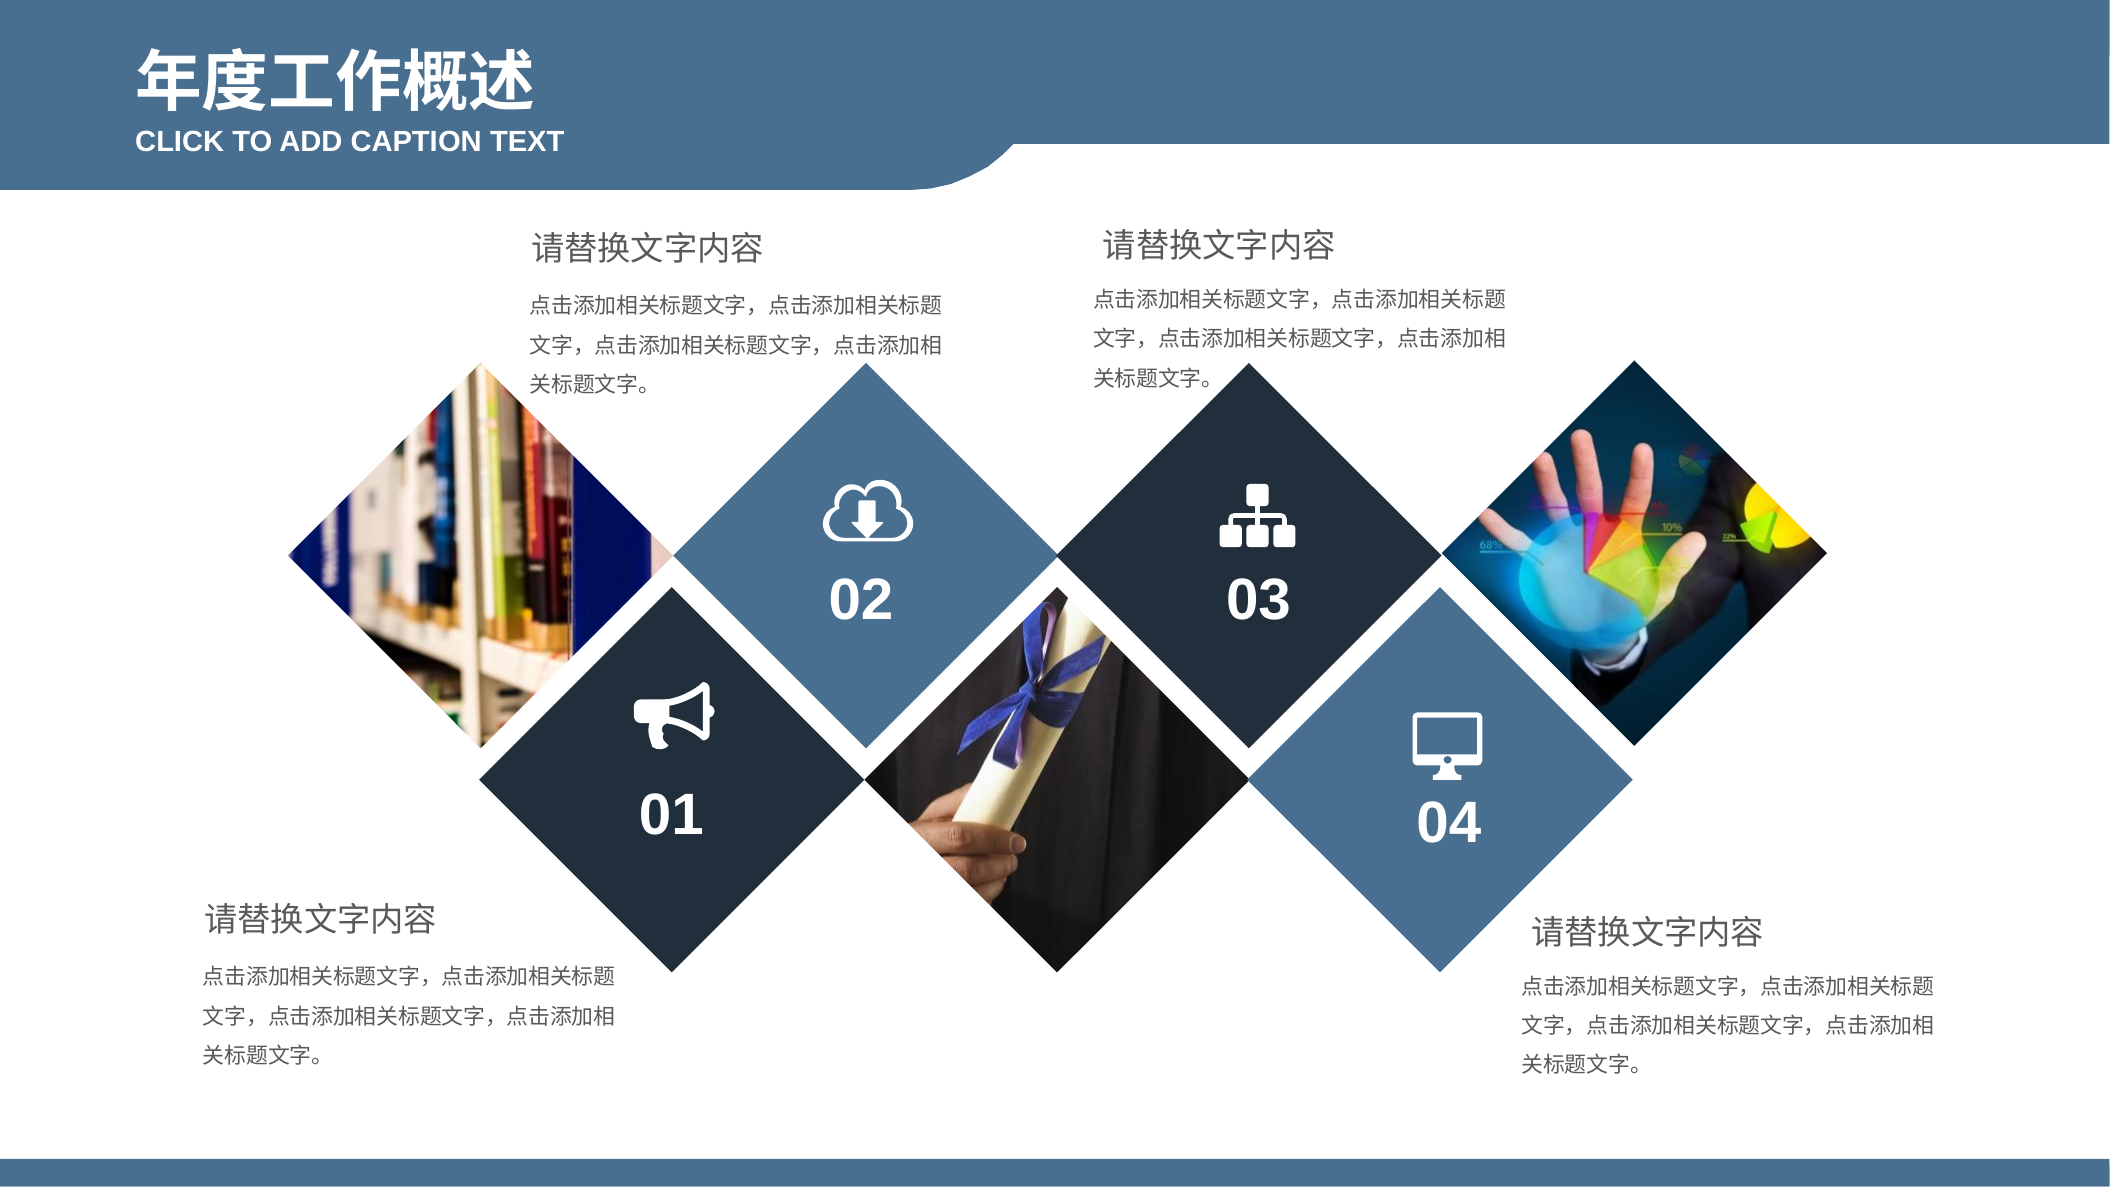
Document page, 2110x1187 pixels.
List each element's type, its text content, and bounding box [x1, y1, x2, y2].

text_box 点击添加相关标题文字，点击添加相关标题文字，点击添加相关标题文字，点击添加相关标题文字。 [1078, 265, 1532, 398]
text_box 点击添加相关标题文字，点击添加相关标题文字，点击添加相关标题文字，点击添加相关标题文字。 [1506, 951, 1960, 1085]
text_box [673, 405, 1057, 749]
text_box 04 [1366, 776, 1532, 862]
text_box 03 [1176, 553, 1341, 639]
text_box [1412, 712, 1483, 776]
text_box 01 [589, 768, 754, 854]
text_box CLICK TO ADD CAPTION TEXT [135, 122, 596, 158]
text_box 点击添加相关标题文字，点击添加相关标题文字，点击添加相关标题文字，点击添加相关标题文字。 [188, 942, 642, 1076]
text_box [822, 479, 914, 542]
text_box 请替换文字内容 [516, 219, 779, 275]
text_box [1441, 360, 1827, 746]
text_box 年度工作概述 [135, 38, 596, 119]
text_box 请替换文字内容 [1516, 903, 1780, 959]
text_box [287, 362, 673, 749]
text_box [864, 587, 1248, 973]
text_box [1056, 398, 1442, 749]
text_box [1247, 587, 1633, 973]
text_box 请替换文字内容 [189, 890, 453, 946]
text_box 点击添加相关标题文字，点击添加相关标题文字，点击添加相关标题文字，点击添加相关标题文字。 [514, 271, 968, 405]
text_box 请替换文字内容 [1088, 217, 1351, 272]
text_box [633, 682, 715, 750]
text_box 02 [778, 553, 944, 639]
text_box [479, 587, 864, 973]
text_box [1219, 483, 1296, 548]
